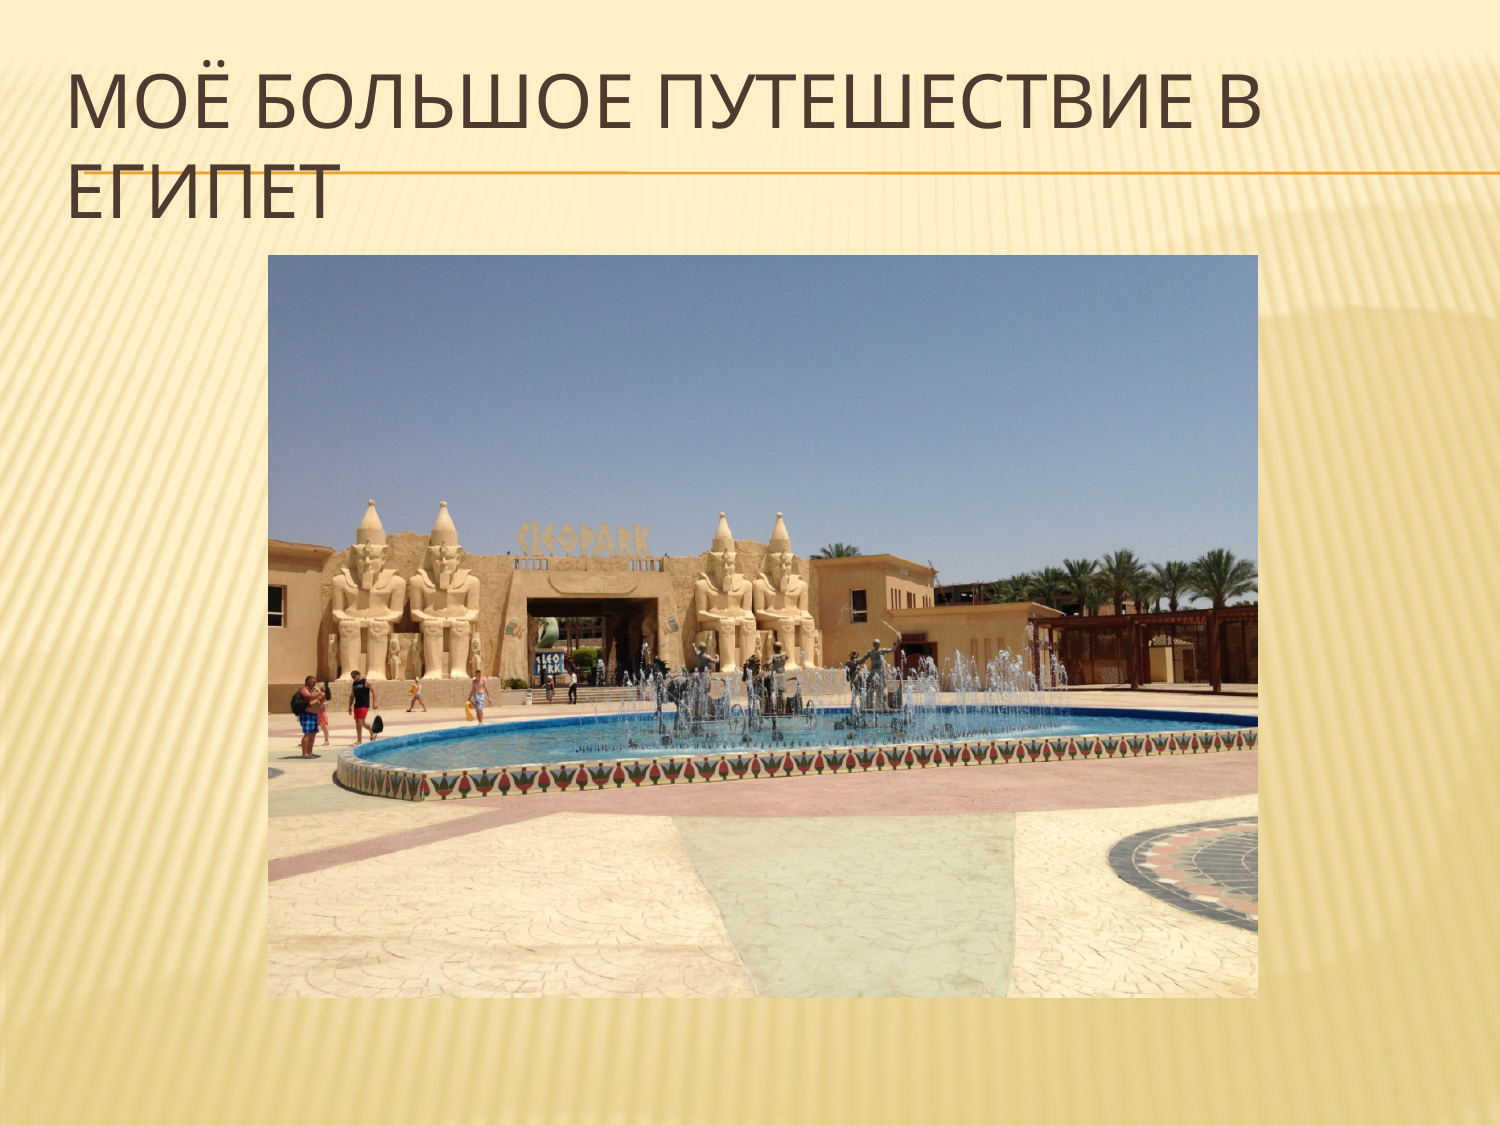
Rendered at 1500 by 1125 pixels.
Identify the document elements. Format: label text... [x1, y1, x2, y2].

title МОЁ БОЛЬШОЕ ПУТЕШЕСТВИЕ В ЕГИПЕТ [50, 75, 1475, 213]
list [267, 254, 1258, 998]
